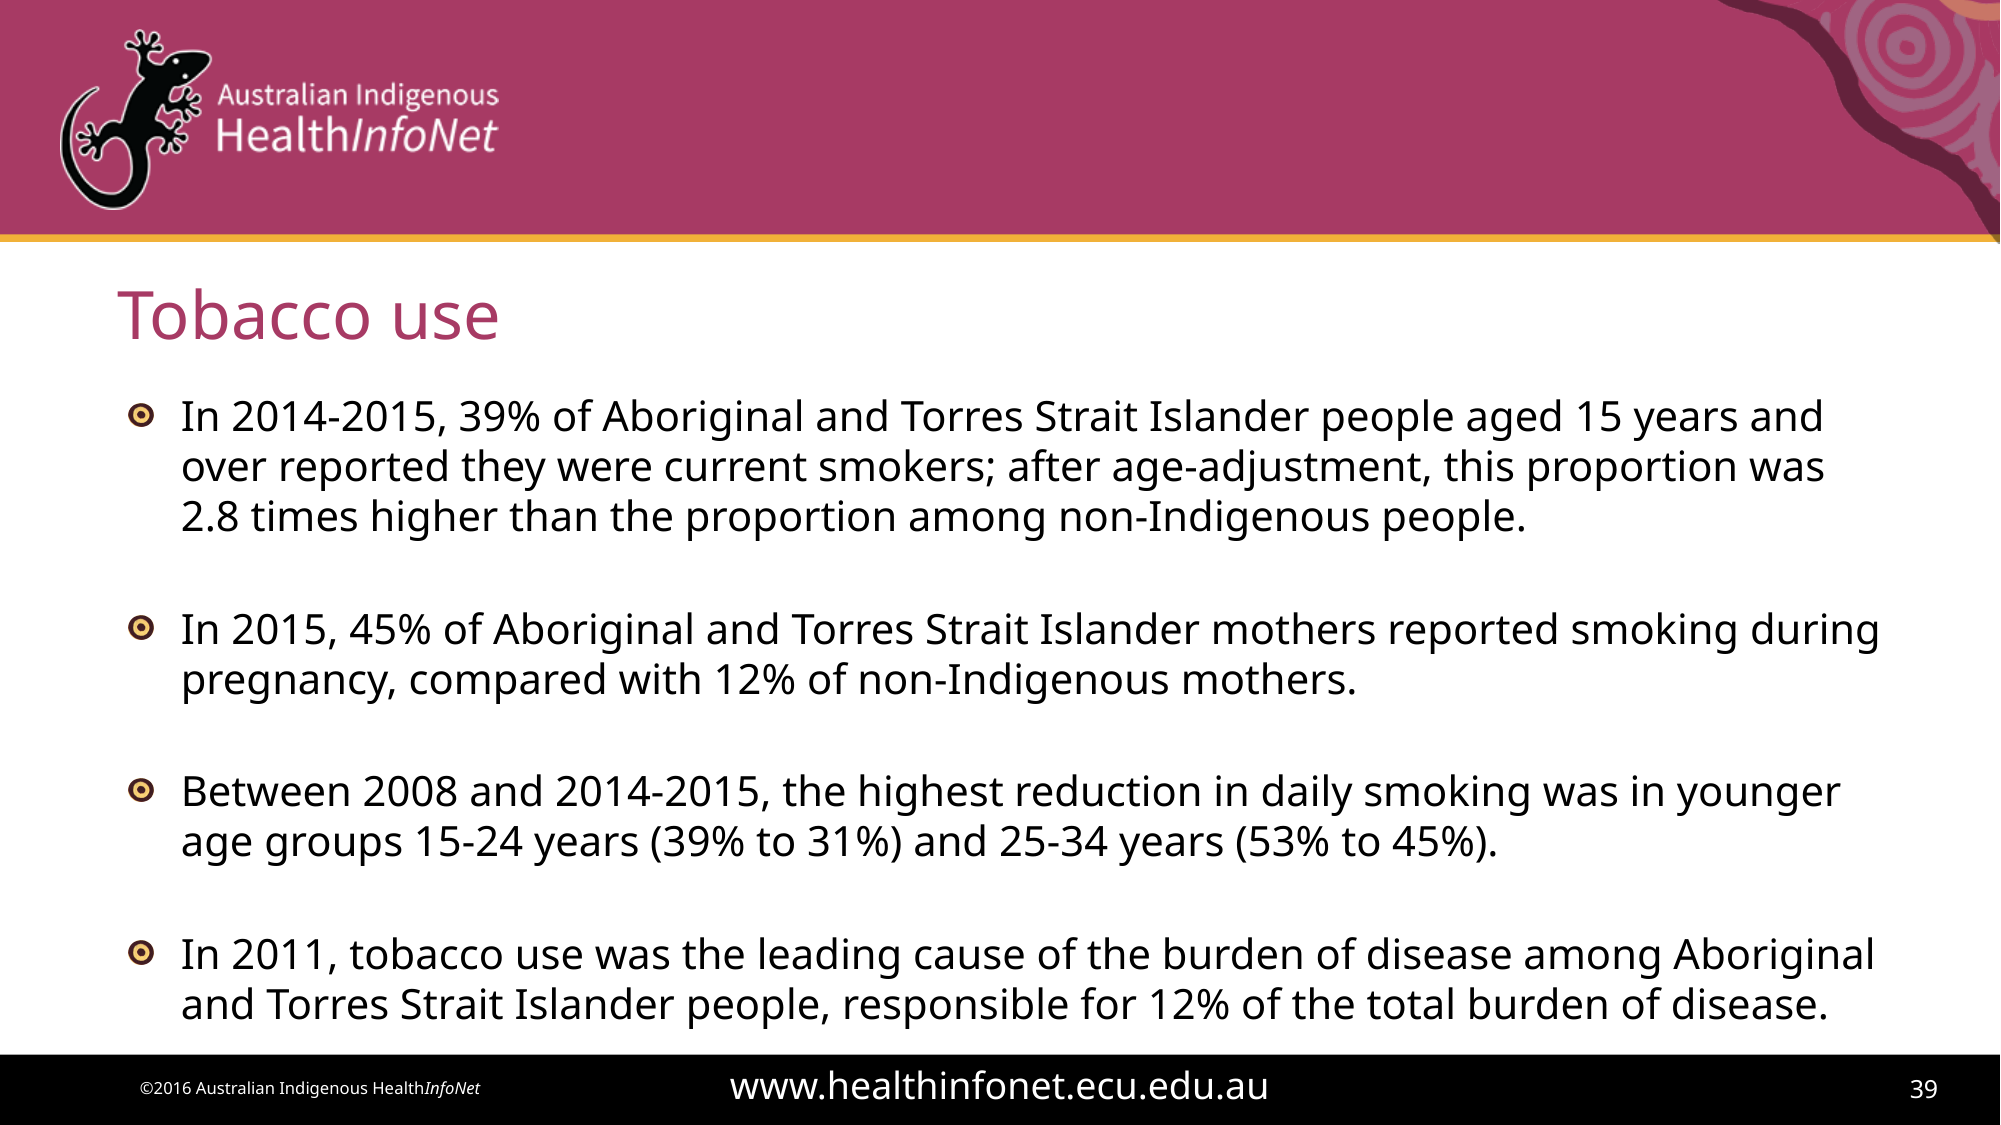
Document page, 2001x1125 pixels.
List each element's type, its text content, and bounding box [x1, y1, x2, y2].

picture [128, 403, 154, 427]
picture [128, 778, 154, 802]
list In 2014-2015, 39% of Aboriginal and Torres Strait Islander people aged 15 years and over reported they were current smokers; after age-adjustment, this proportion was 2.8 times higher than the proportion among non-Indigenous people. In 2015, 45% of Aboriginal and Torres Strait Islander mothers reported smoking during pregnancy, compared with 12% of non-Indigenous mothers. Between 2008 and 2014-2015, the highest reduction in daily smoking was in younger age groups 15-24 years (39% to 31%) and 25-34 years (53% to 45%). In 2011, tobacco use was the leading cause of the burden of disease among Aboriginal and Torres Strait Islander people, responsible for 12% of the total burden of disease. [99, 374, 1901, 1051]
title Tobacco use [102, 249, 1900, 374]
picture [60, 29, 499, 210]
picture [128, 940, 154, 965]
picture [128, 615, 154, 640]
picture [1673, 0, 2000, 279]
